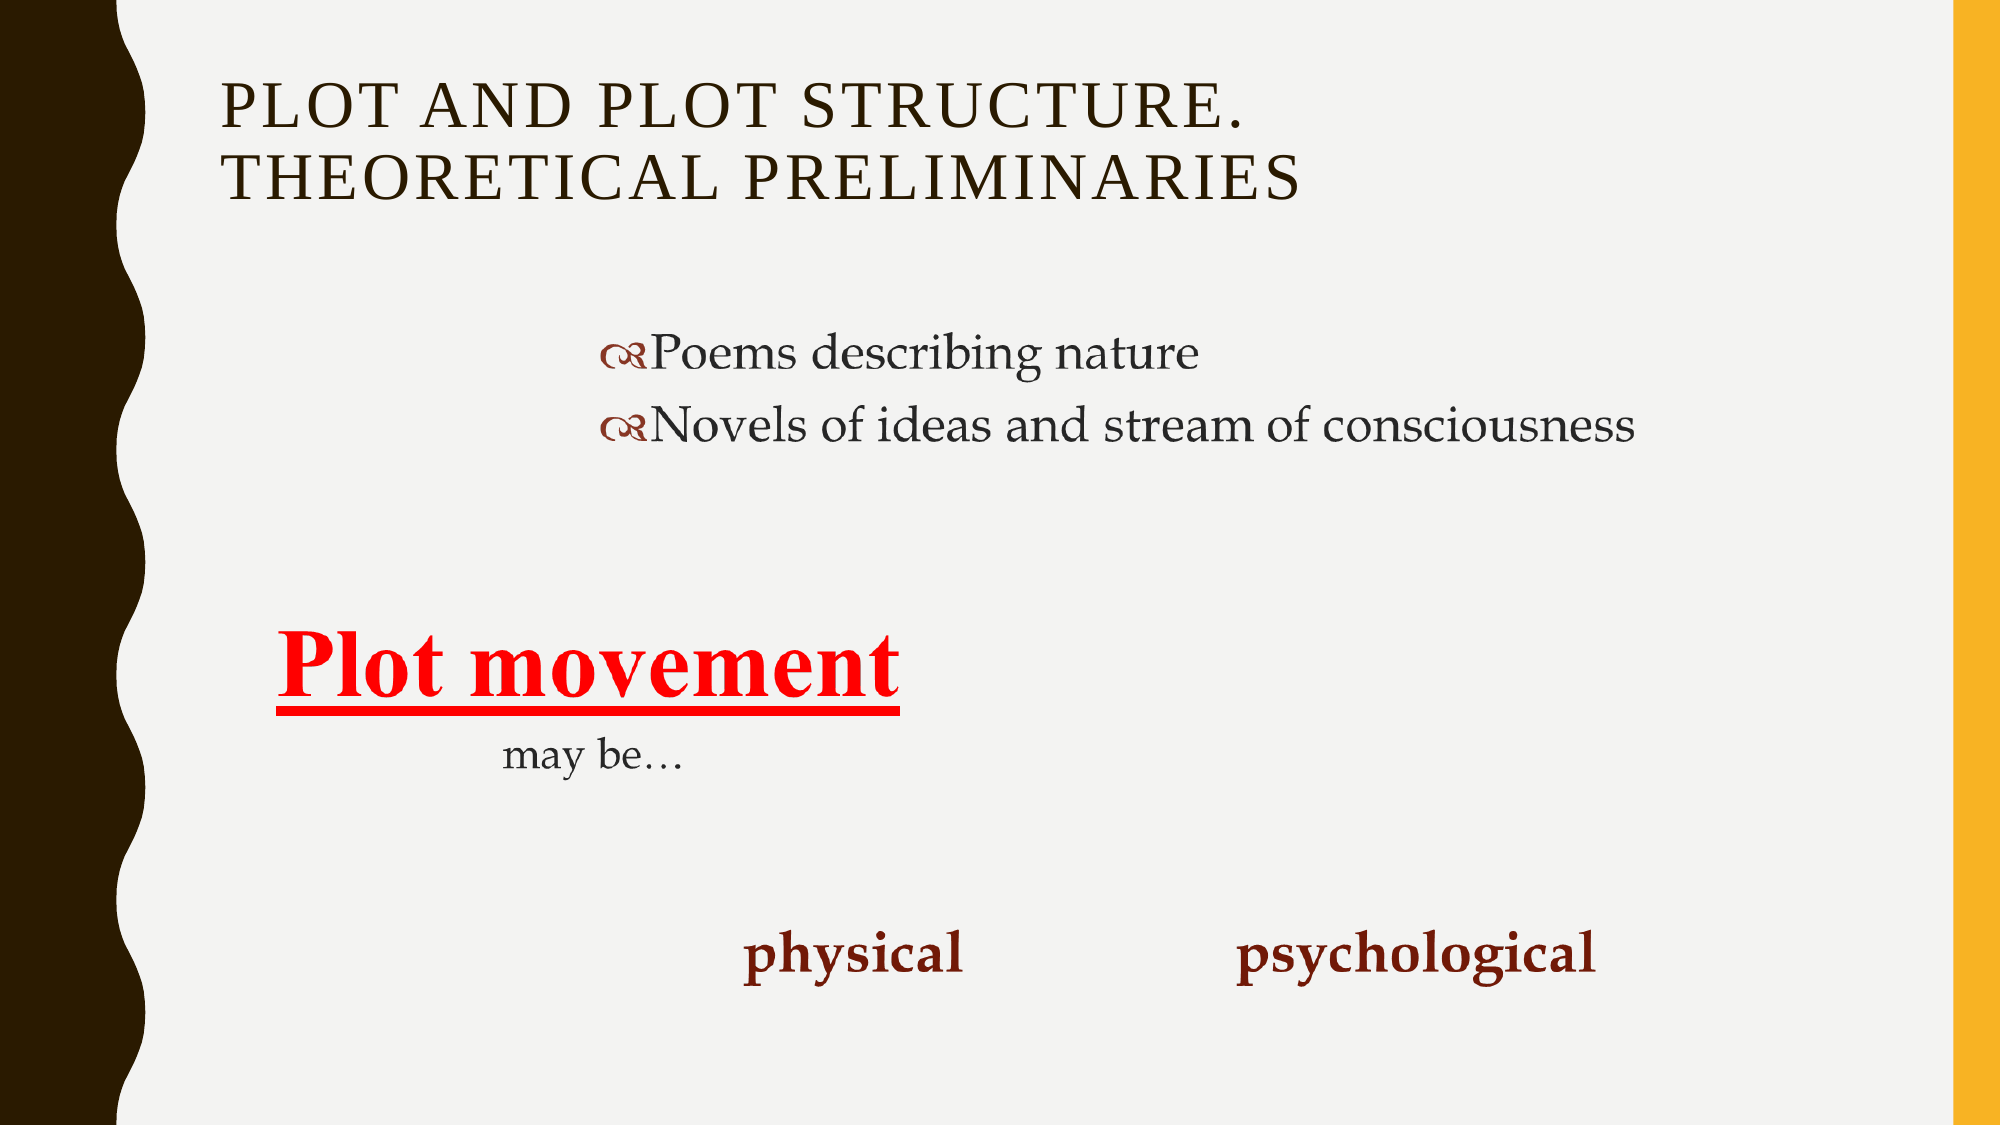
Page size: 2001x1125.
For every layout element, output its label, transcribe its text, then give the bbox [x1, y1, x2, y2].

title Plot and plot structure. Theoretical preliminaries [205, 62, 1875, 308]
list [217, 306, 1677, 1021]
